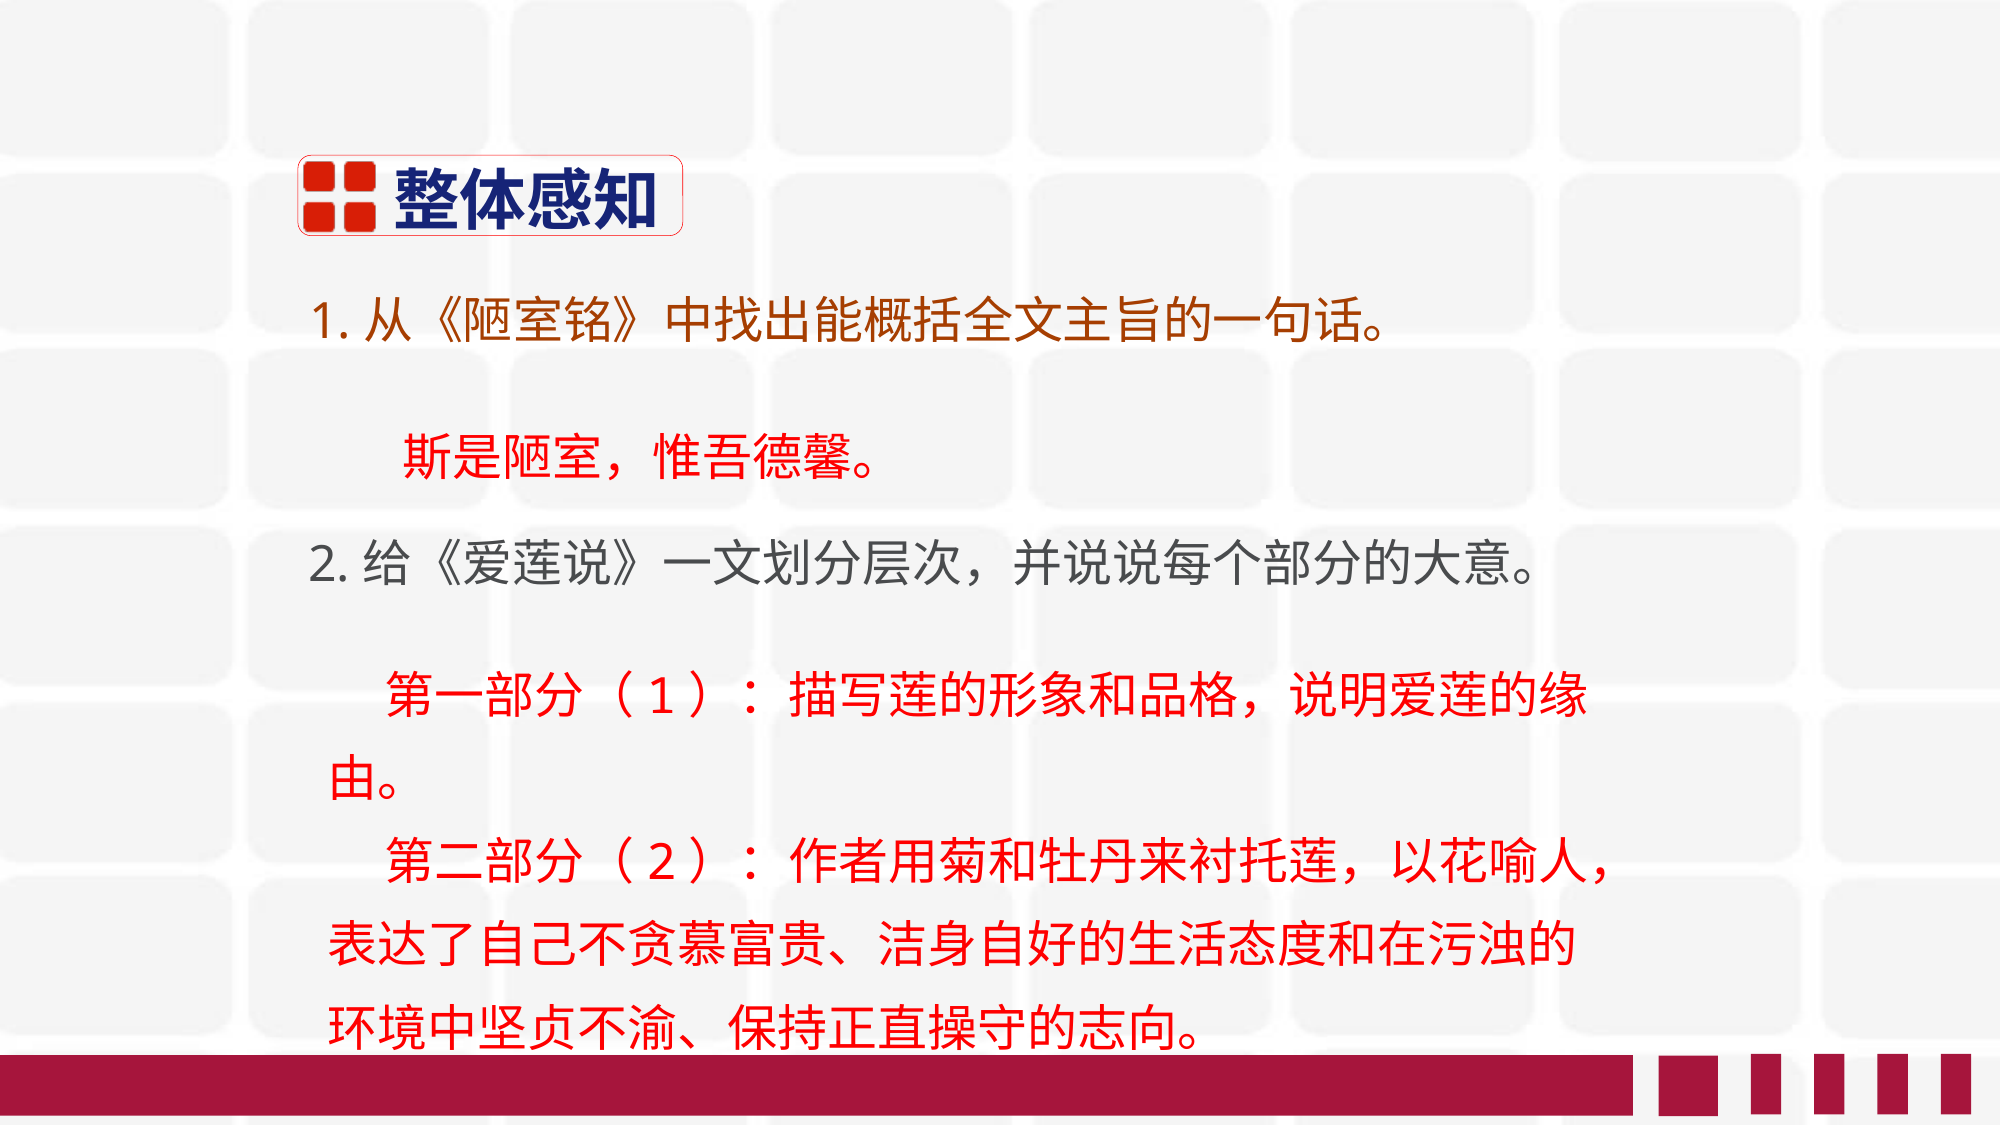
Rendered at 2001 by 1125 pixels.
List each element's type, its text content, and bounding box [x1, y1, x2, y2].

text_box 2.给《爱莲说》一文划分层次，并说说每个部分的大意。 [296, 532, 1691, 603]
text_box 整体感知 [378, 150, 683, 246]
text_box 第一部分（1）：描写莲的形象和品格，说明爱莲的缘由。 第二部分（2）：作者用菊和牡丹来衬托莲，以花喻人， 表达了自己不贪慕富贵、洁身自好的生活态度和在污浊的 环境中坚贞不渝、保持正直操守的志向。 [312, 632, 1692, 1064]
picture [0, 0, 2000, 1125]
text_box 斯是陋室，惟吾德馨。 [353, 394, 1366, 493]
list 1.从《陋室铭》中找出能概括全文主旨的一句话。 [297, 289, 1692, 360]
